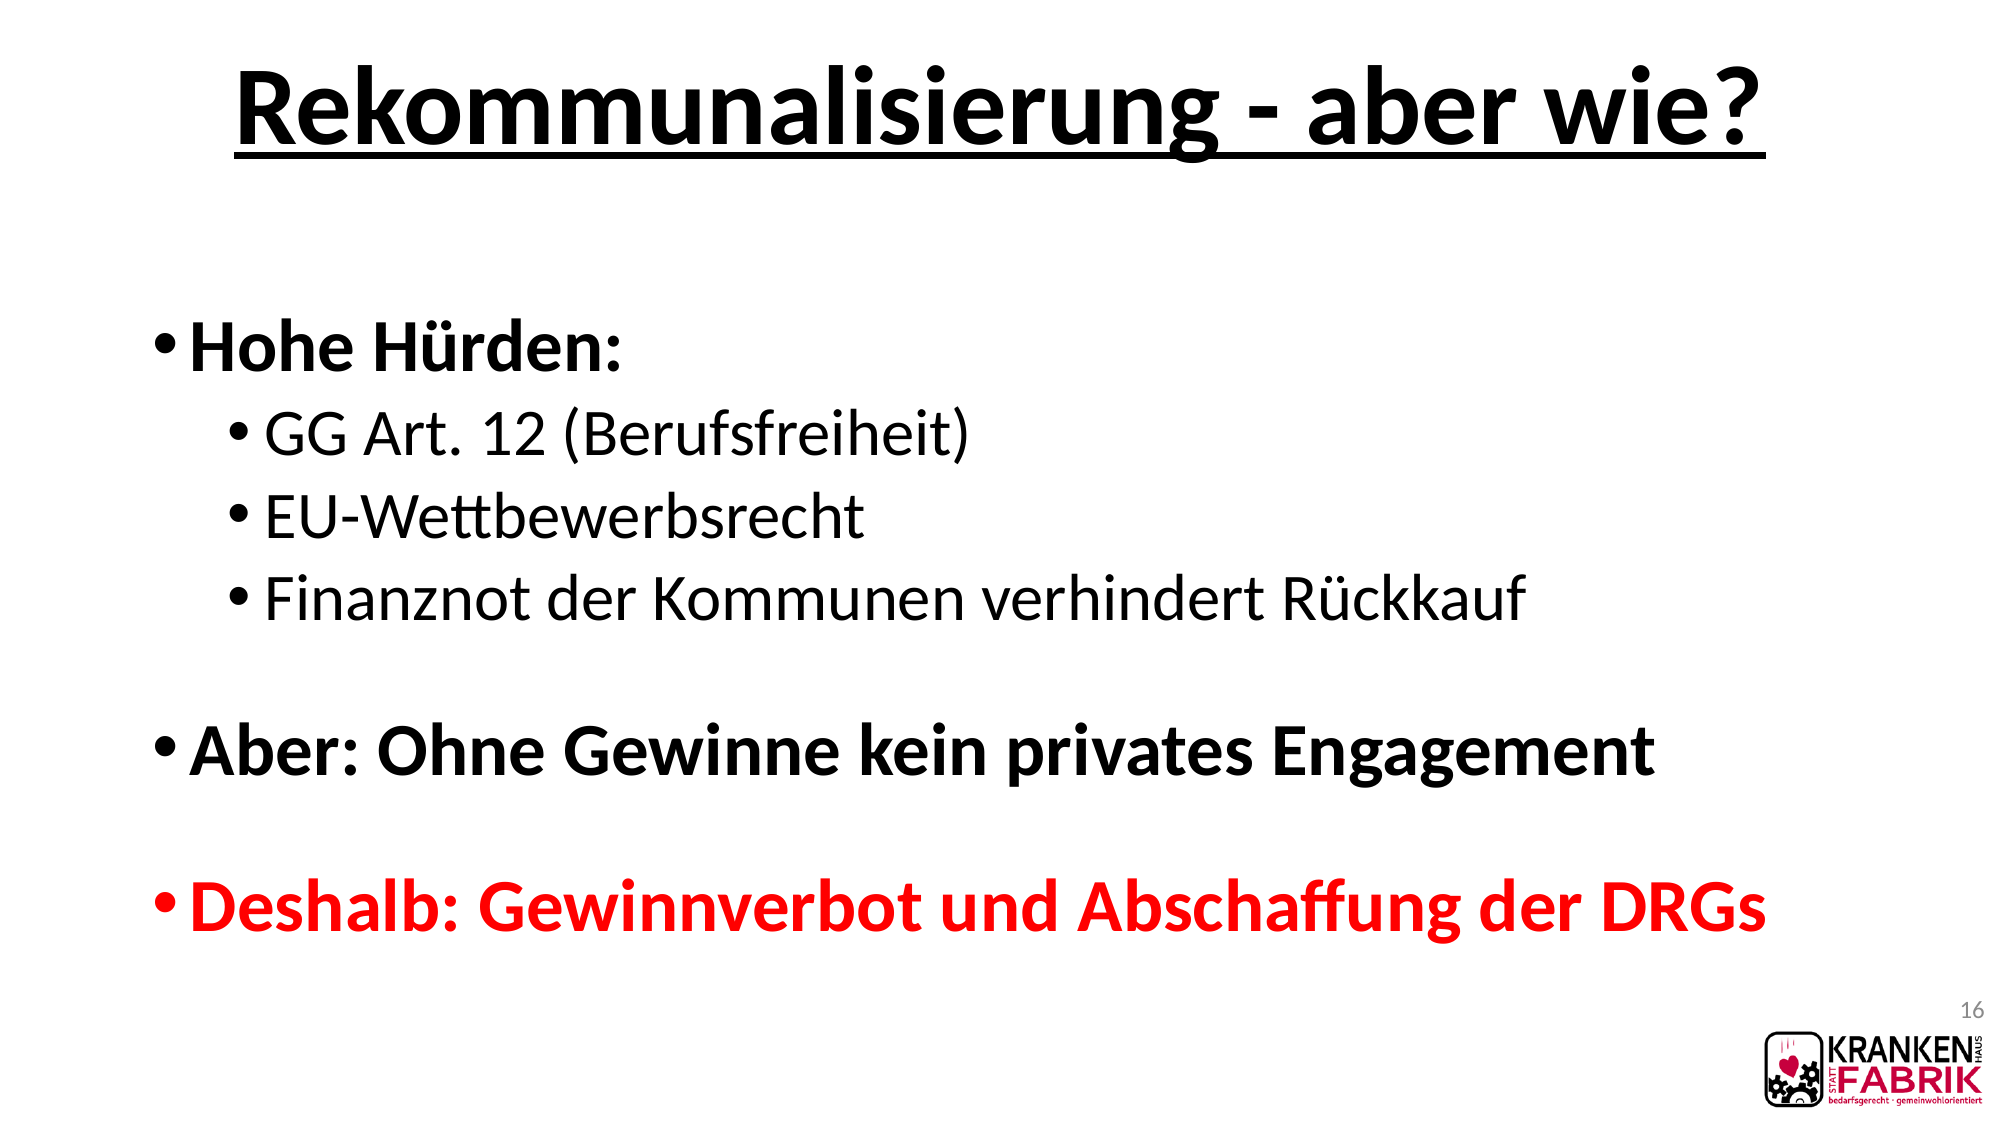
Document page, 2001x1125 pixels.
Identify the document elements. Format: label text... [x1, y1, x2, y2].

picture [1746, 1039, 2000, 1125]
slide_number 16 [1550, 979, 2000, 1039]
list Hohe Hürden: GG Art. 12 (Berufsfreiheit) EU-Wettbewerbsrecht Finanznot der Kommunen verhindert Rückkauf Aber: Ohne Gewinne kein privates Engagement Deshalb: Gewinnverbot und Abschaffung der DRGs [137, 299, 1863, 1014]
title Rekommunalisierung - aber wie? [137, 0, 1863, 218]
